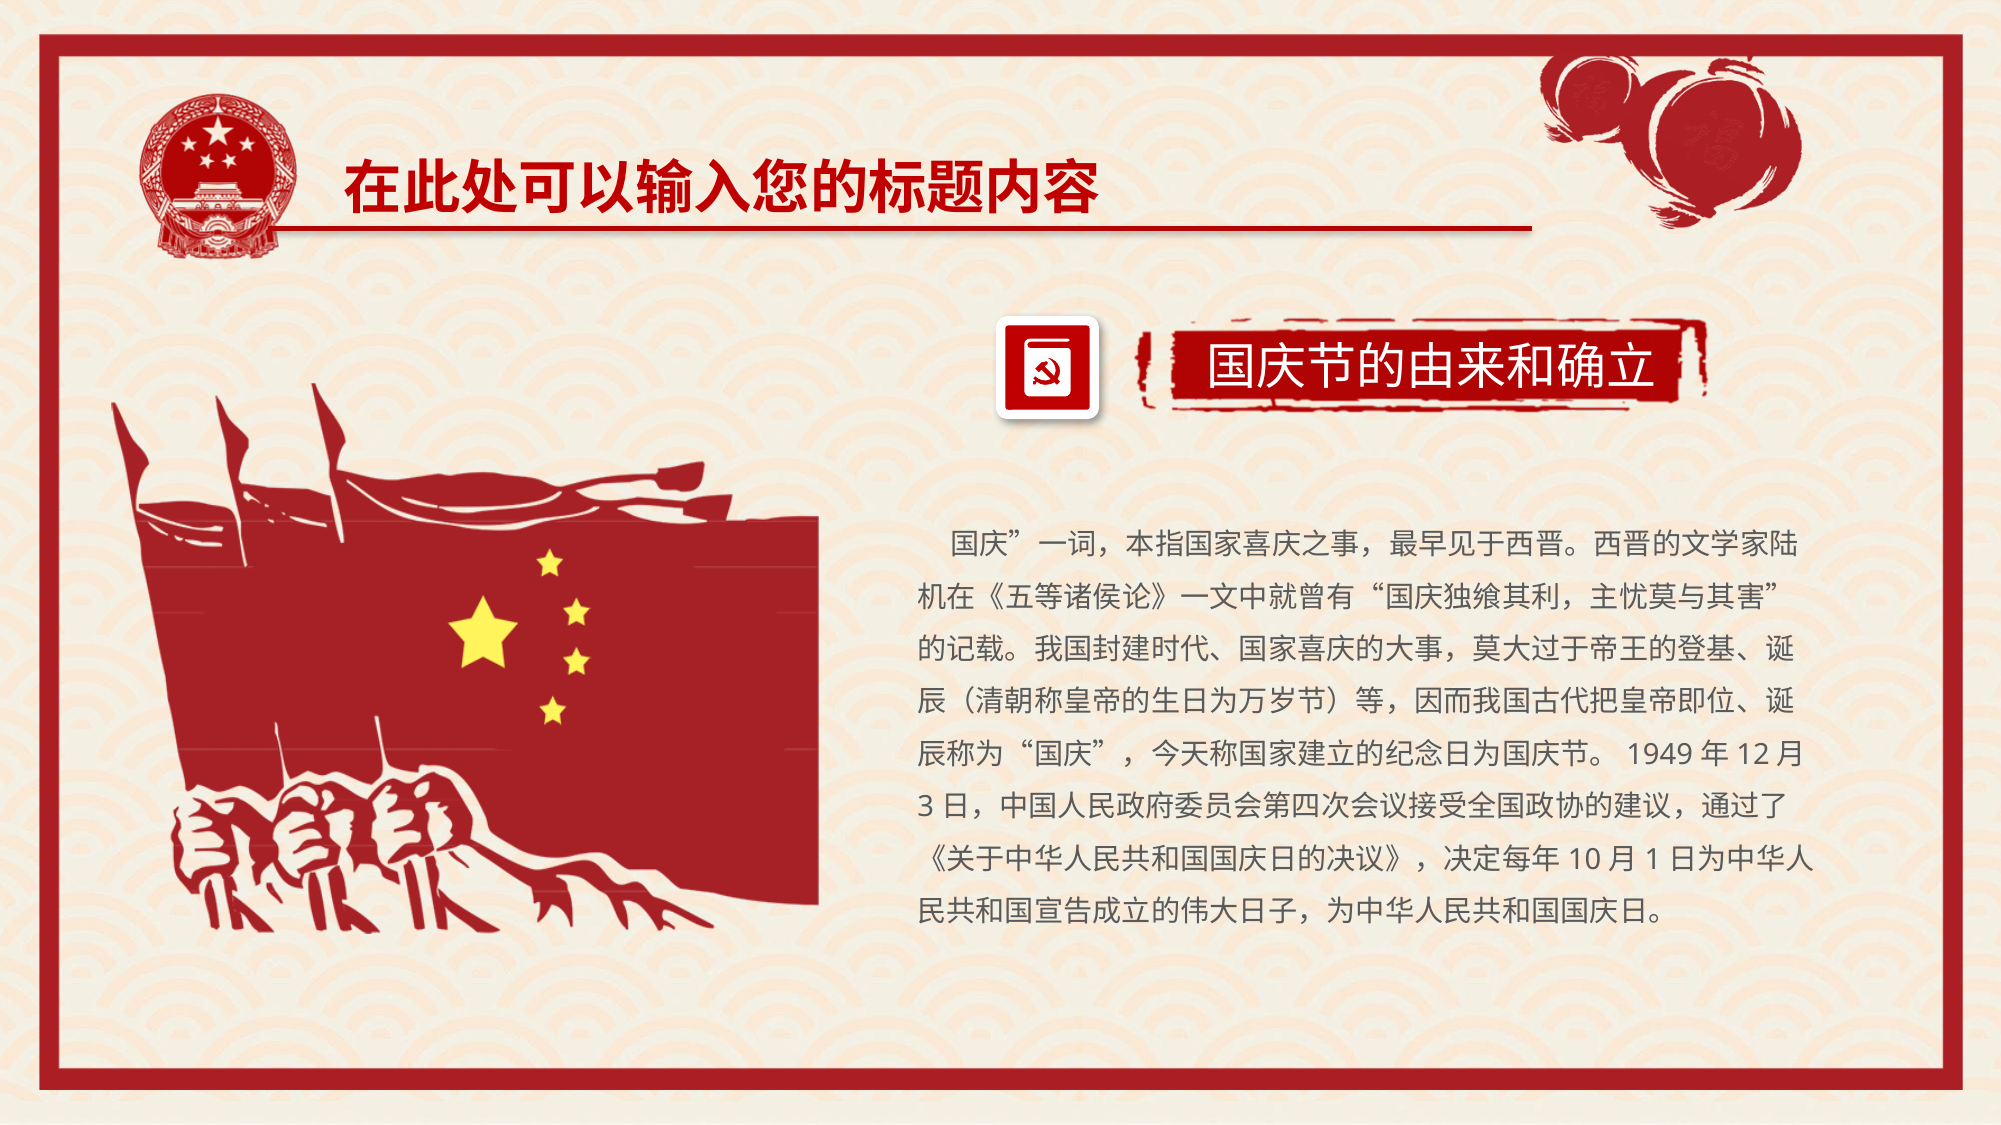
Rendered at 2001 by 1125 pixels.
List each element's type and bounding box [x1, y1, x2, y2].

picture [0, 0, 2001, 1125]
text_box [1118, 309, 1715, 422]
